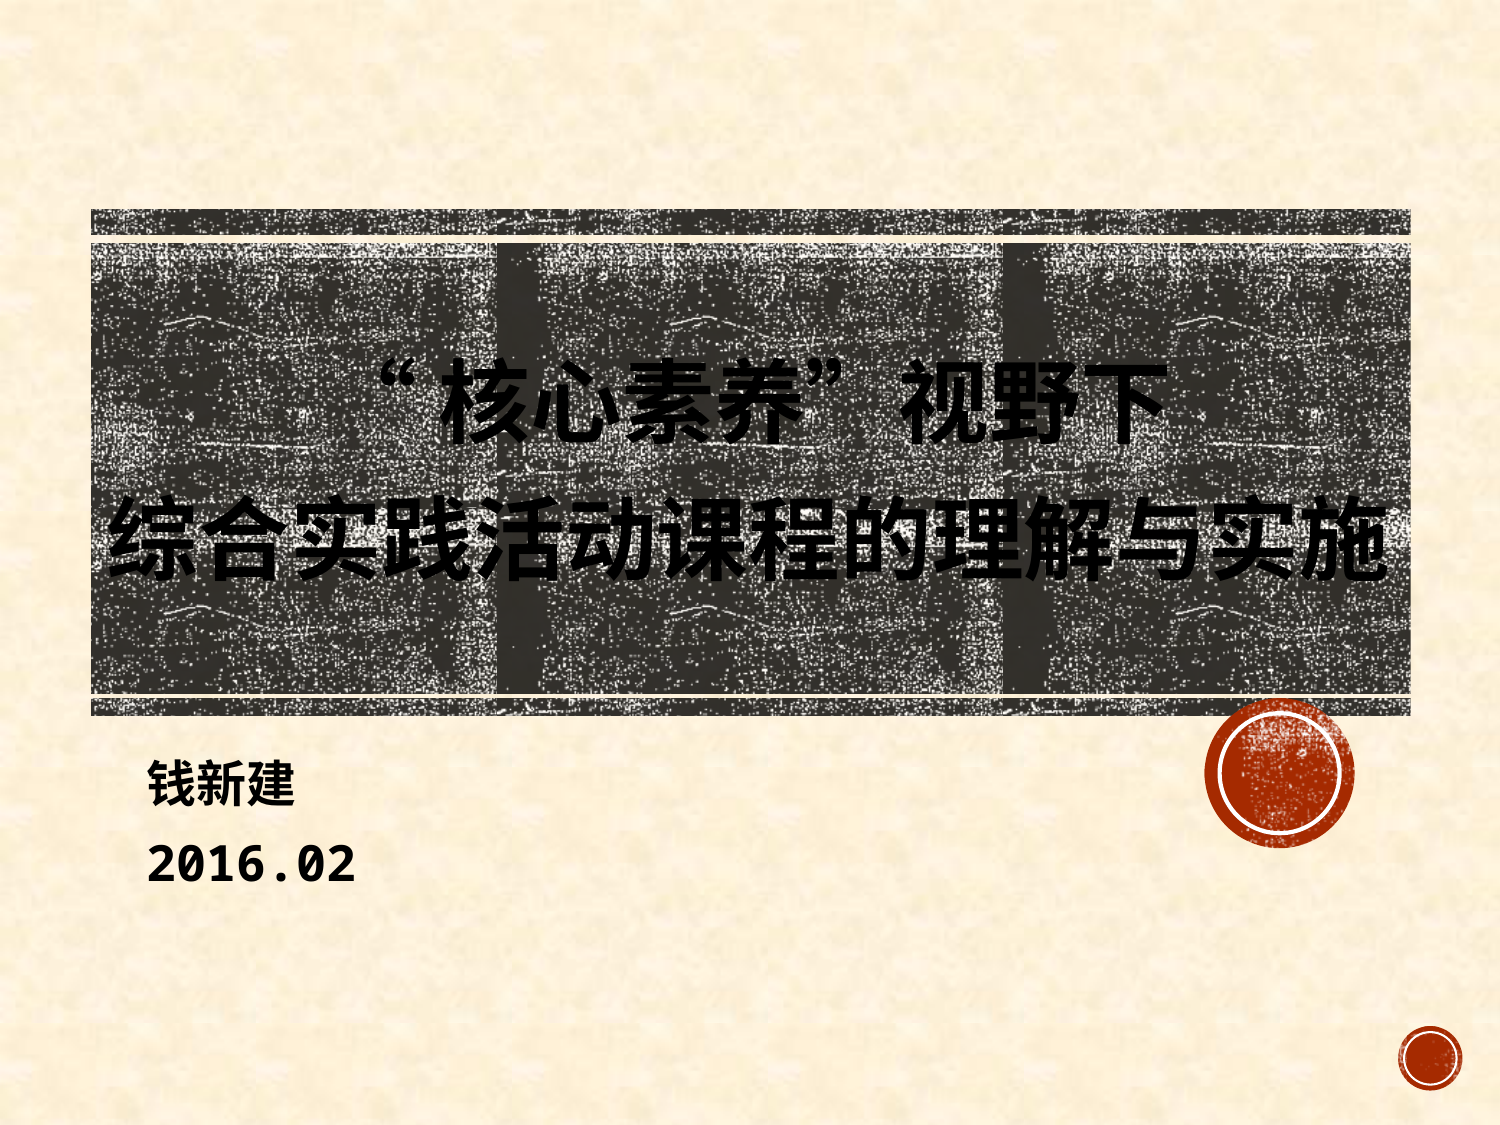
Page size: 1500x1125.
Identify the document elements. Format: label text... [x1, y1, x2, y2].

title “核心素养”视野下 综合实践活动课程的理解与实施 [37, 234, 1461, 674]
subtitle 钱新建 2016.02 [130, 751, 1103, 933]
picture [0, 0, 1500, 1125]
